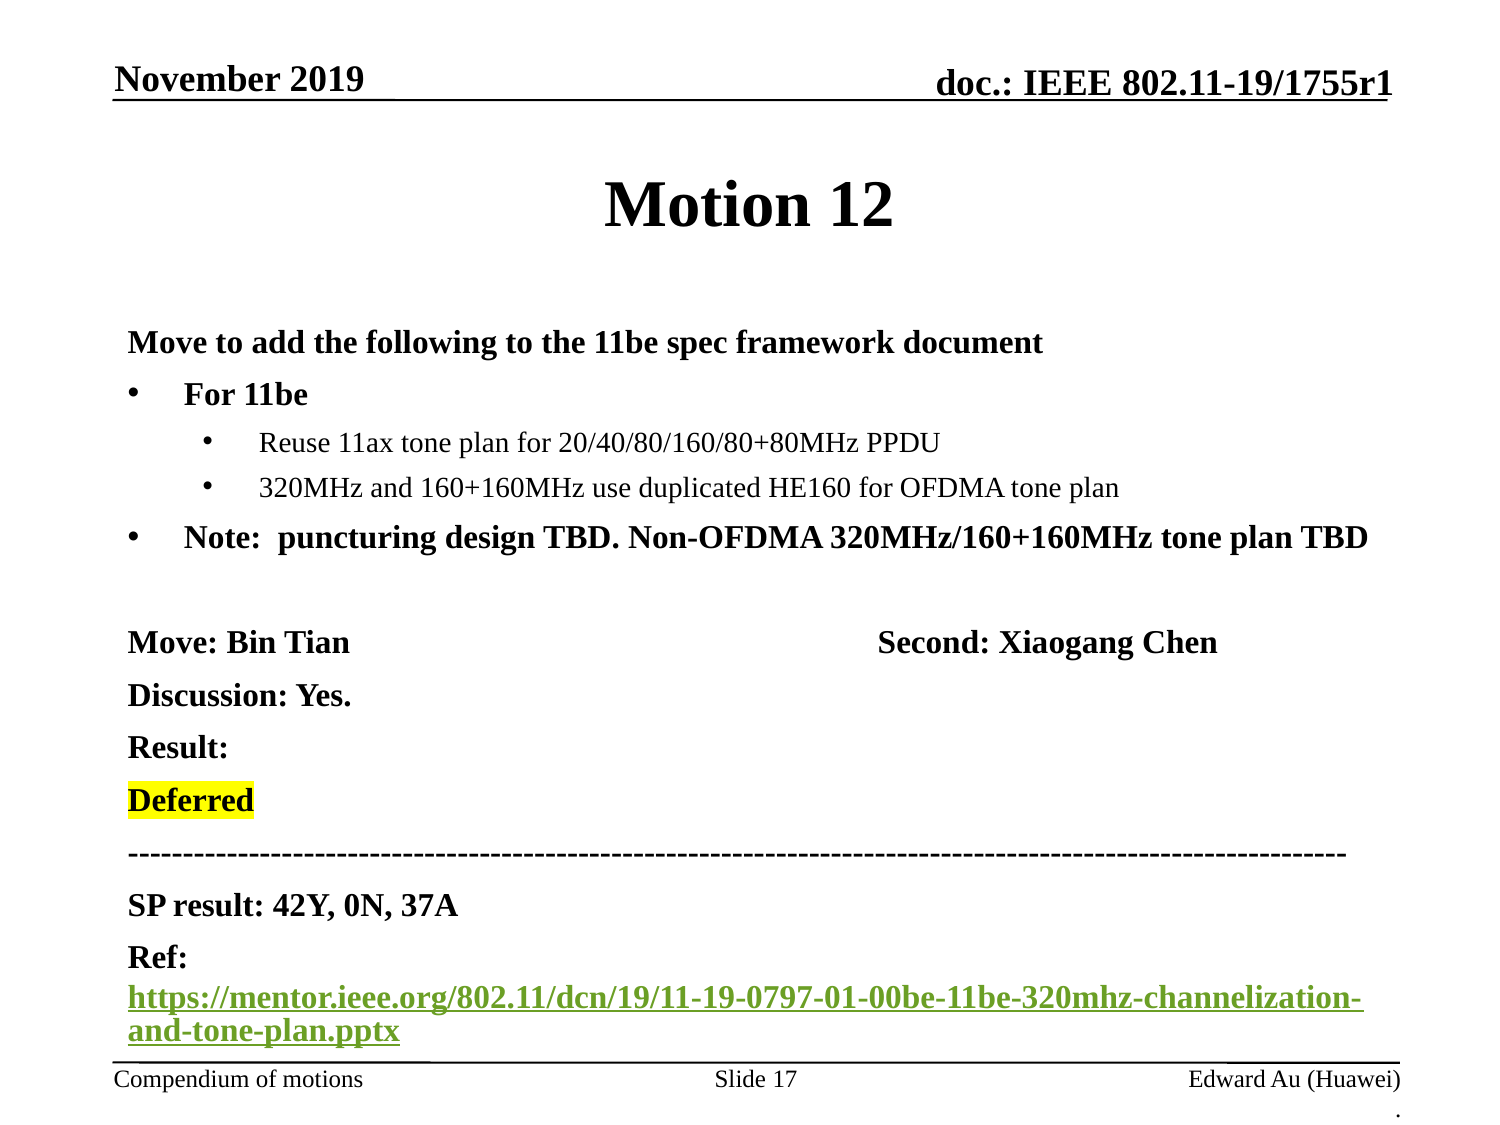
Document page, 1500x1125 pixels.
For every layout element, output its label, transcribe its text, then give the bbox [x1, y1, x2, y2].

list Move to add the following to the 11be spec framework document For 11be Reuse 11ax tone plan for 20/40/80/160/80+80MHz PPDU 320MHz and 160+160MHz use duplicated HE160 for OFDMA tone plan Note: puncturing design TBD. Non-OFDMA 320MHz/160+160MHz tone plan TBD Move: Bin Tian Second: Xiaogang Chen Discussion: Yes. Result: Deferred --------------------------------------------------------------------------------------------------------------- SP result: 42Y, 0N, 37A Ref: https://mentor.ieee.org/802.11/dcn/19/11-19-0797-01-00be-11be-320mhz-channelization-and-tone-plan.pptx [112, 312, 1388, 1063]
title Motion 12 [112, 112, 1388, 288]
slide_number Slide 17 [712, 1061, 800, 1123]
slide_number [114, 54, 423, 100]
footer Edward Au (Huawei) . [878, 1061, 1402, 1093]
